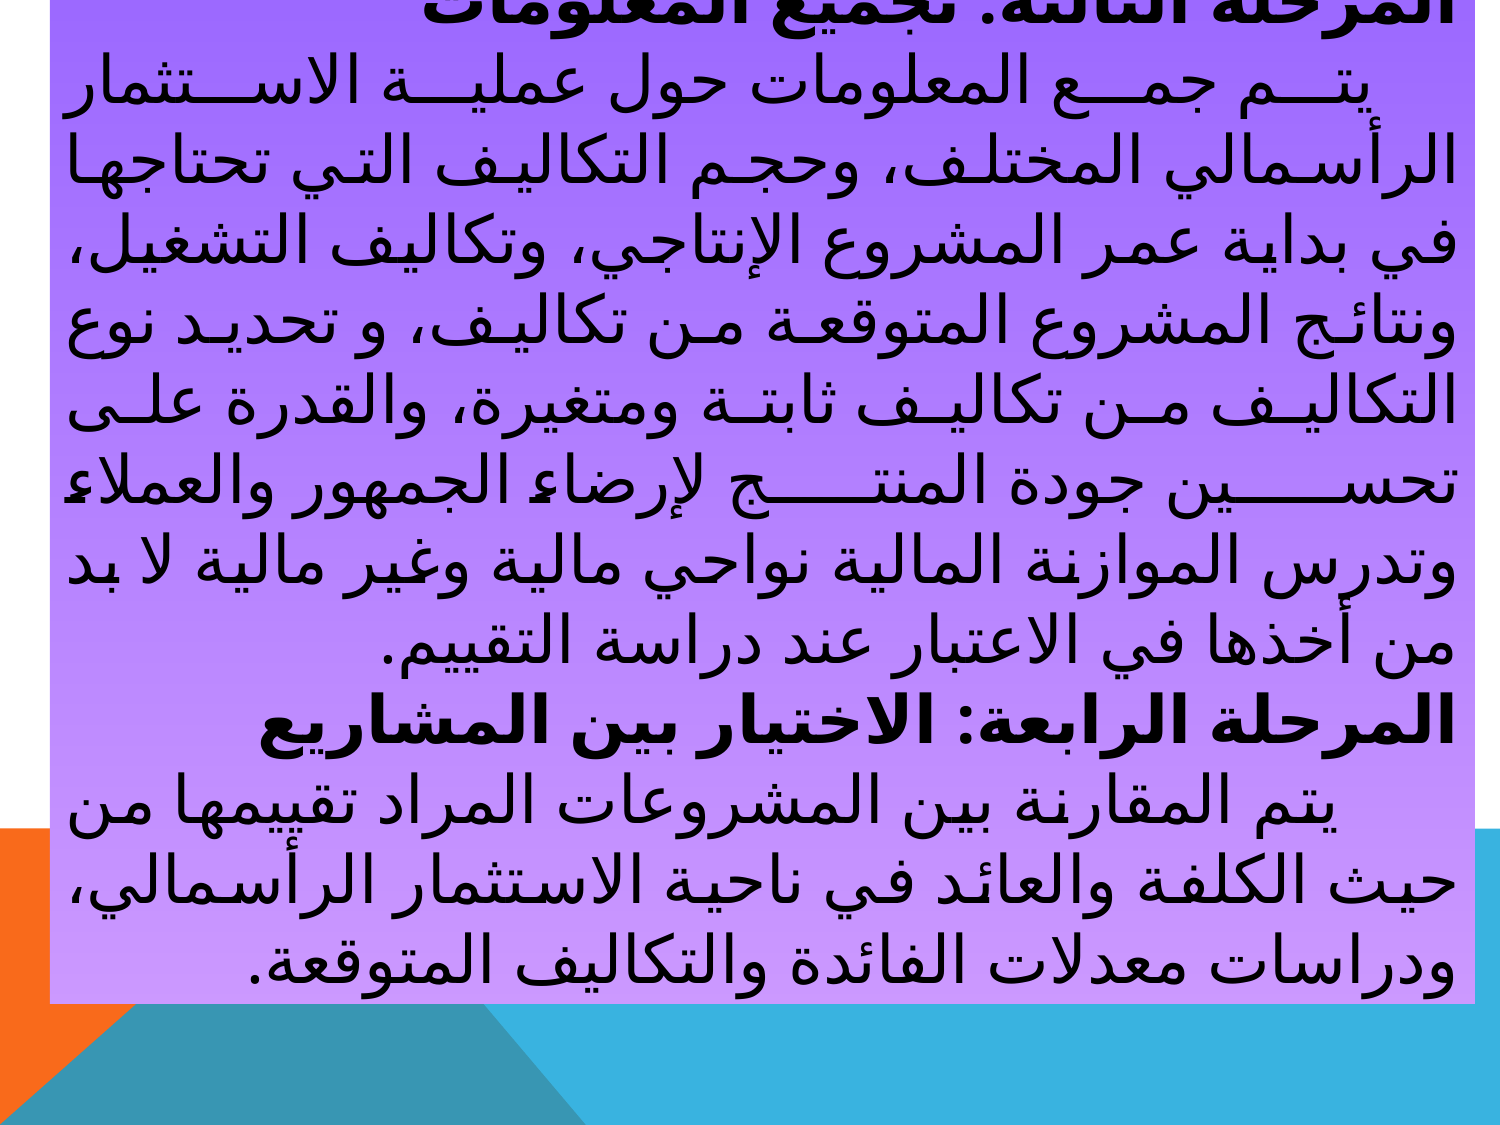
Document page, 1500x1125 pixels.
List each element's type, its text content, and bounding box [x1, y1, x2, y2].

text_box المرحلة الثالثة: تجميع المعلومات يتم جمع المعلومات حول عملية الاستثمار الرأسمالي المختلف، وحجم التكاليف التي تحتاجها في بداية عمر المشروع الإنتاجي، وتكاليف التشغيل، ونتائج المشروع المتوقعة من تكاليف، و تحديد نوع التكاليف من تكاليف ثابتة ومتغيرة، والقدرة على تحسين جودة المنتج لإرضاء الجمهور والعملاء وتدرس الموازنة المالية نواحي مالية وغير مالية لا بد من أخذها في الاعتبار عند دراسة التقييم. المرحلة الرابعة: الاختيار بين المشاريع يتم المقارنة بين المشروعات المراد تقييمها من حيث الكلفة والعائد في ناحية الاستثمار الرأسمالي، ودراسات معدلات الفائدة والتكاليف المتوقعة. [49, 0, 1475, 1004]
